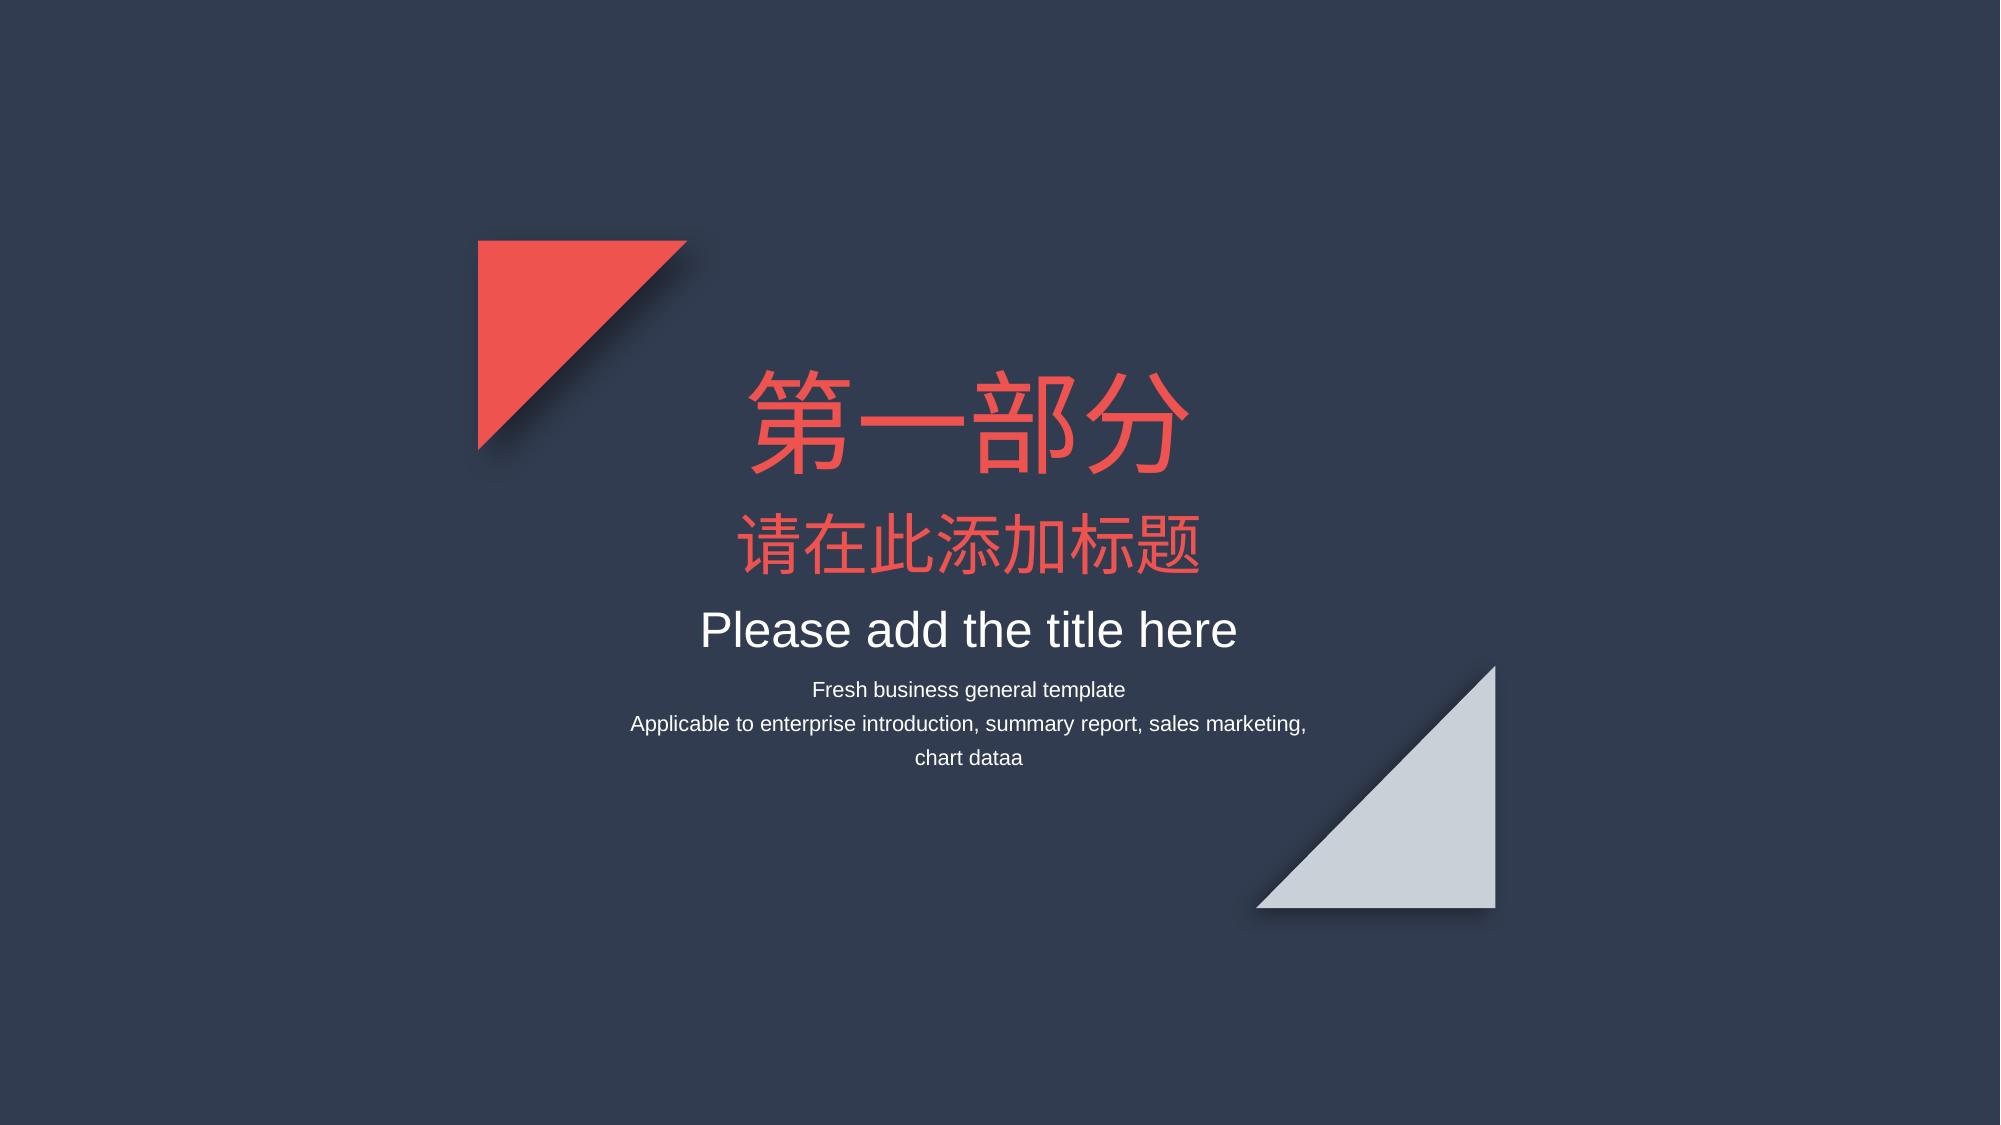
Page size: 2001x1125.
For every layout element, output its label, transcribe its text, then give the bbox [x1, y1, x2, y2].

text_box 第一部分 [678, 345, 1260, 496]
text_box 请在此添加标题 [678, 496, 1260, 590]
text_box Please add the title here [684, 590, 1254, 665]
text_box Fresh business general template Applicable to enterprise introduction, summary report, sales marketing, chart dataa [611, 660, 1326, 778]
text_box [1253, 663, 1497, 910]
text_box [477, 239, 690, 453]
